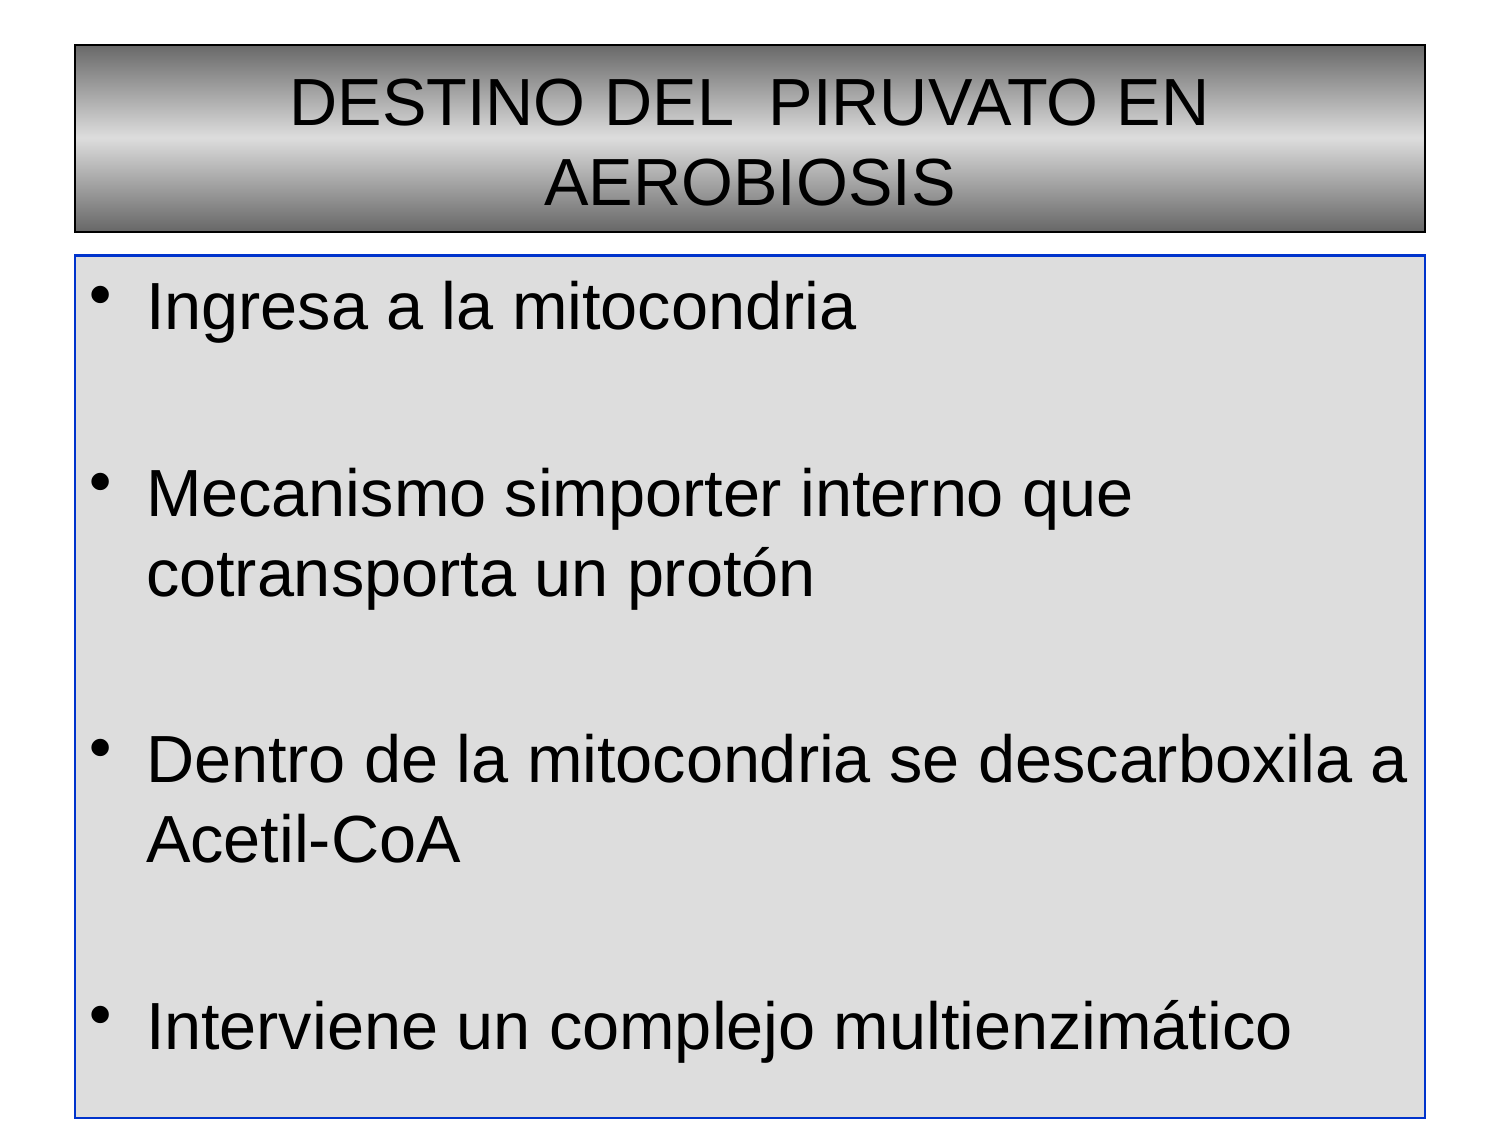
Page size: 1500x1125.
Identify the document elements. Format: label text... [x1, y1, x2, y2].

list Ingresa a la mitocondria Mecanismo simporter interno que cotransporta un protón Dentro de la mitocondria se descarboxila a Acetil-CoA Interviene un complejo multienzimático [74, 255, 1426, 1119]
title DESTINO DEL PIRUVATO EN AEROBIOSIS [74, 45, 1425, 233]
